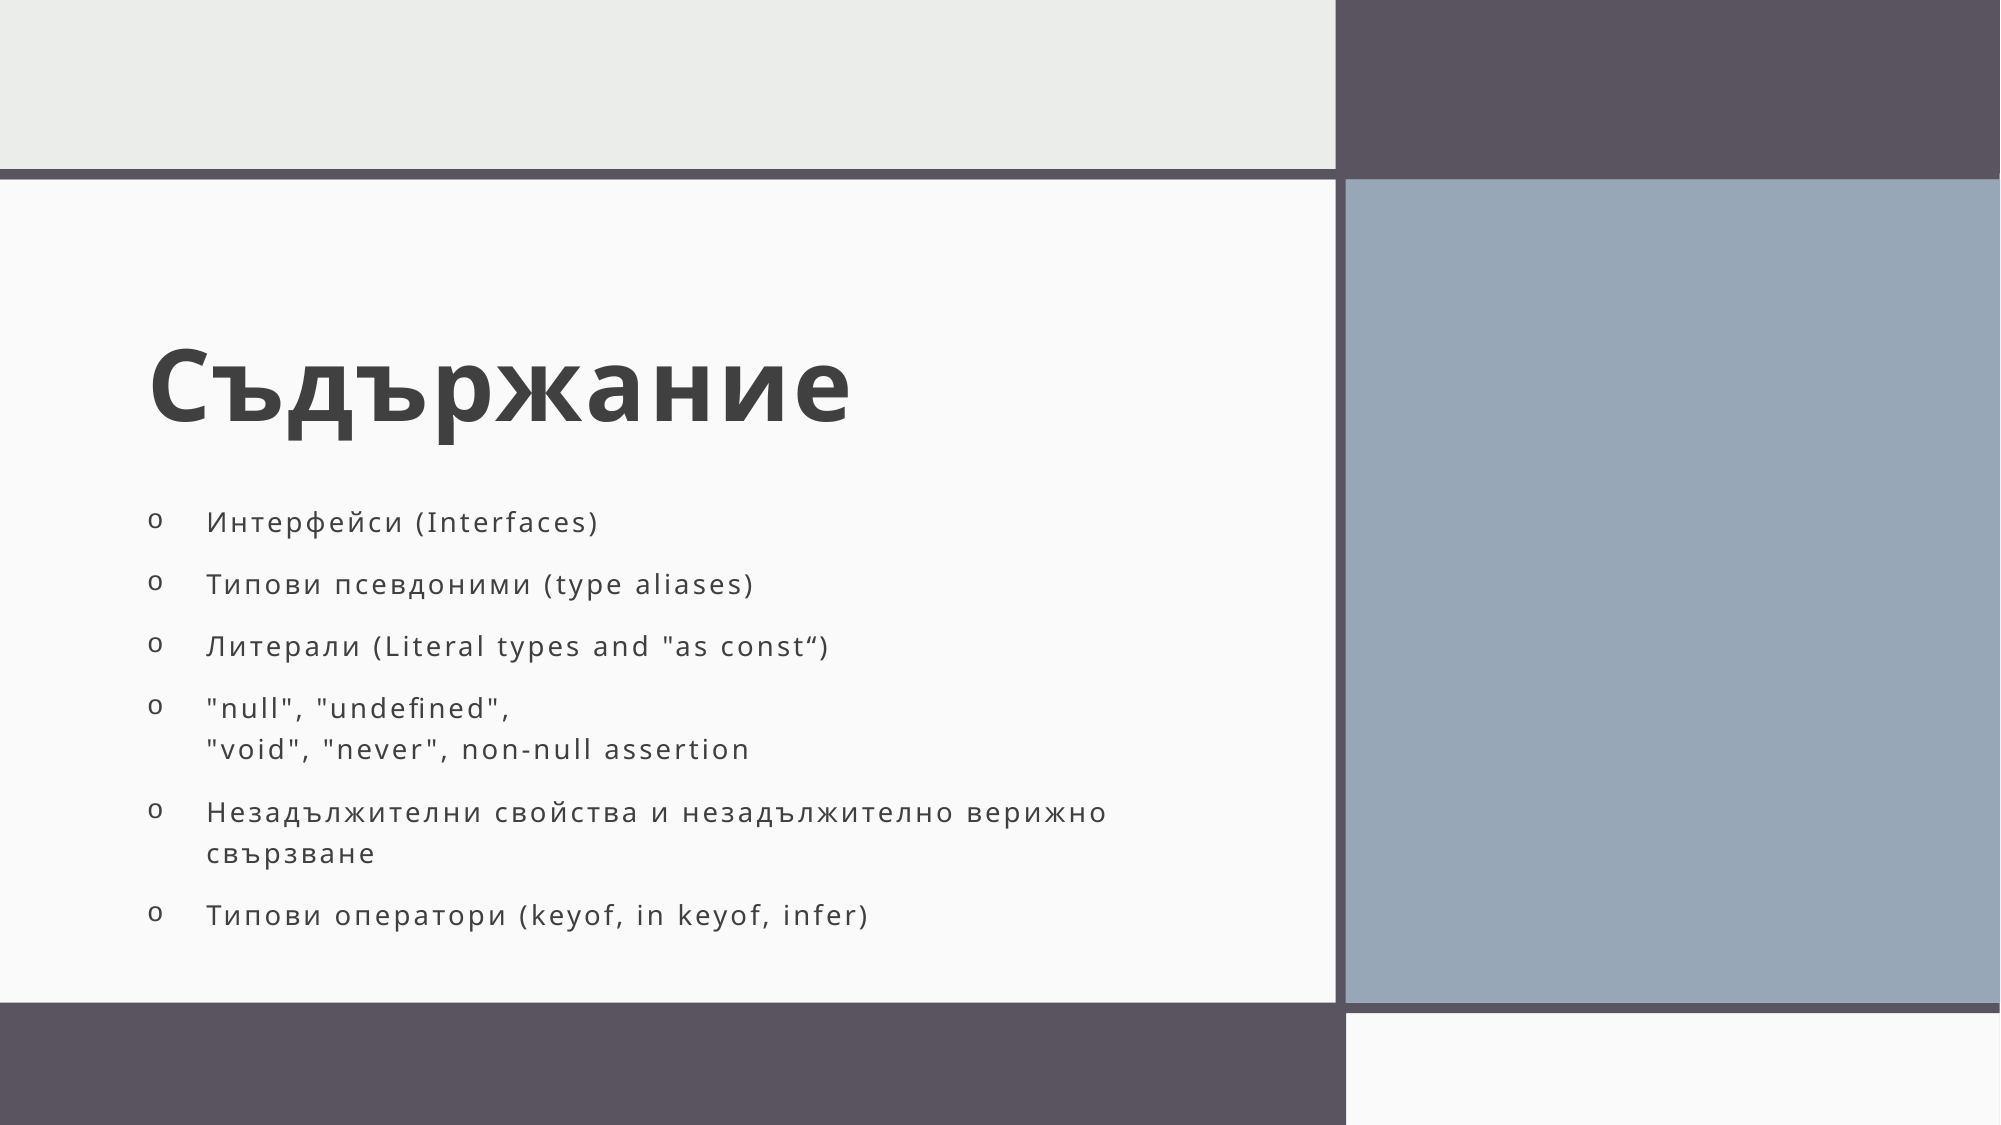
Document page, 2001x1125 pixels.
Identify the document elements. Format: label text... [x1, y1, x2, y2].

title Съдържание [129, 223, 1216, 457]
list Интерфейси (Interfaces) Типови псевдоними (type aliases) Литерали (Literal types and "as const“) "null", "undefined", "void", "never", non-null assertion Незадължителни свойства и незадължително верижно свързване Типови оператори (keyof, in keyof, infer) [129, 478, 1216, 947]
